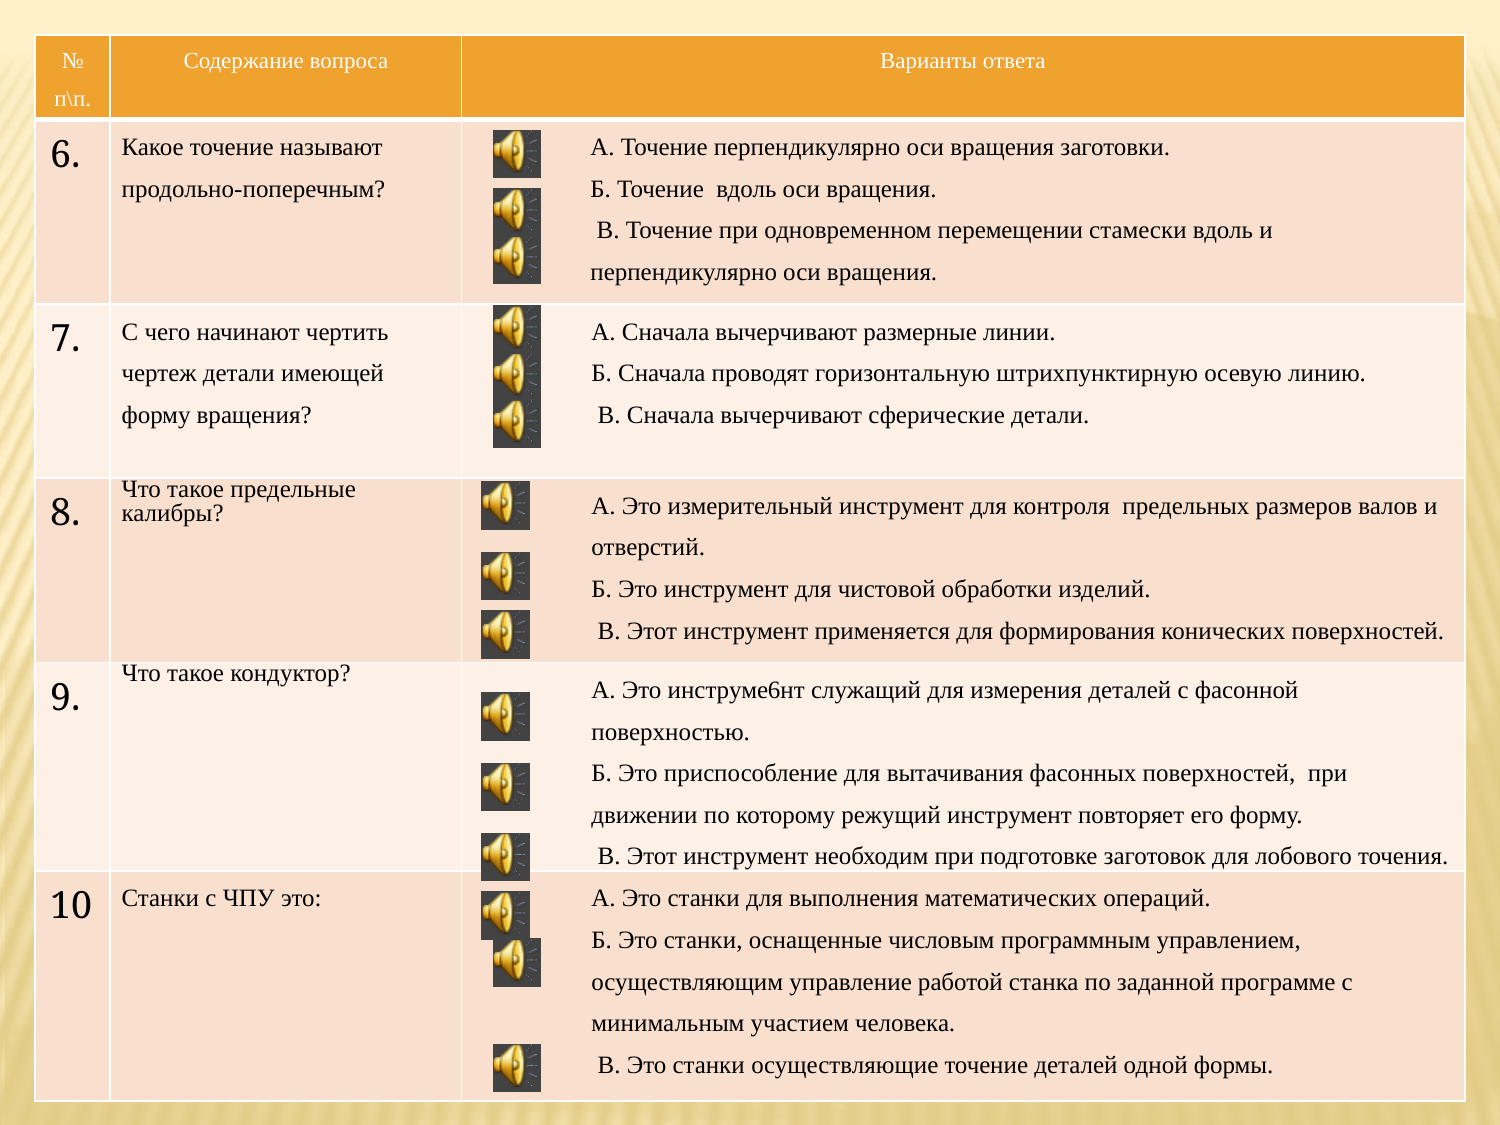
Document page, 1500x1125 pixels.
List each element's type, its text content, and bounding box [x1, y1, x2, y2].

table_header Варианты ответа [462, 36, 1464, 117]
table_cell А. Это станки для выполнения математических операций. Б. Это станки, оснащенные числовым программным управлением, осуществляющим управление работой станка по заданной программе с минимальным участием человека. В. Это станки осуществляющие точение деталей одной формы. [462, 872, 1464, 1100]
picture [480, 761, 531, 812]
picture [491, 187, 543, 285]
table_cell А. Точение перпендикулярно оси вращения заготовки. Б. Точение вдоль оси вращения. В. Точение при одновременном перемещении стамески вдоль и перпендикулярно оси вращения. [462, 122, 1464, 303]
table_header № п\п. [36, 36, 109, 117]
table_cell Какое точение называют продольно-поперечным? [111, 122, 461, 303]
table_cell А. Это измерительный инструмент для контроля предельных размеров валов и отверстий. Б. Это инструмент для чистовой обработки изделий. В. Этот инструмент применяется для формирования конических поверхностей. [529, 479, 1464, 662]
table_cell А. Это инструме6нт служащий для измерения деталей с фасонной поверхностью. Б. Это приспособление для вытачивания фасонных поверхностей, при движении по которому режущий инструмент повторяет его форму. В. Этот инструмент необходим при подготовке заготовок для лобового точения. [462, 663, 1464, 870]
table_cell Станки с ЧПУ это: [111, 872, 461, 1100]
picture [491, 128, 543, 180]
table_cell 6. [36, 122, 109, 303]
picture [480, 831, 531, 883]
table_header Содержание вопроса [111, 36, 461, 117]
table_cell Что такое кондуктор? [111, 663, 461, 870]
picture [480, 691, 531, 742]
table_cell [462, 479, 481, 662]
table_cell Что такое предельные калибры? [111, 479, 461, 662]
picture [480, 550, 531, 602]
table_cell А. Сначала вычерчивают размерные линии. Б. Сначала проводят горизонтальную штрихпунктирную осевую линию. В. Сначала вычерчивают сферические детали. [462, 305, 1464, 477]
table_cell 10 [36, 872, 109, 1100]
table_cell 9. [36, 663, 109, 870]
picture [480, 890, 531, 941]
table_cell 7. [36, 305, 109, 477]
picture [480, 480, 531, 531]
picture [491, 304, 543, 449]
picture [480, 609, 531, 660]
picture [491, 937, 543, 988]
table_cell С чего начинают чертить чертеж детали имеющей форму вращения? [111, 305, 461, 477]
picture [491, 1042, 543, 1094]
table_cell 8. [36, 479, 109, 662]
